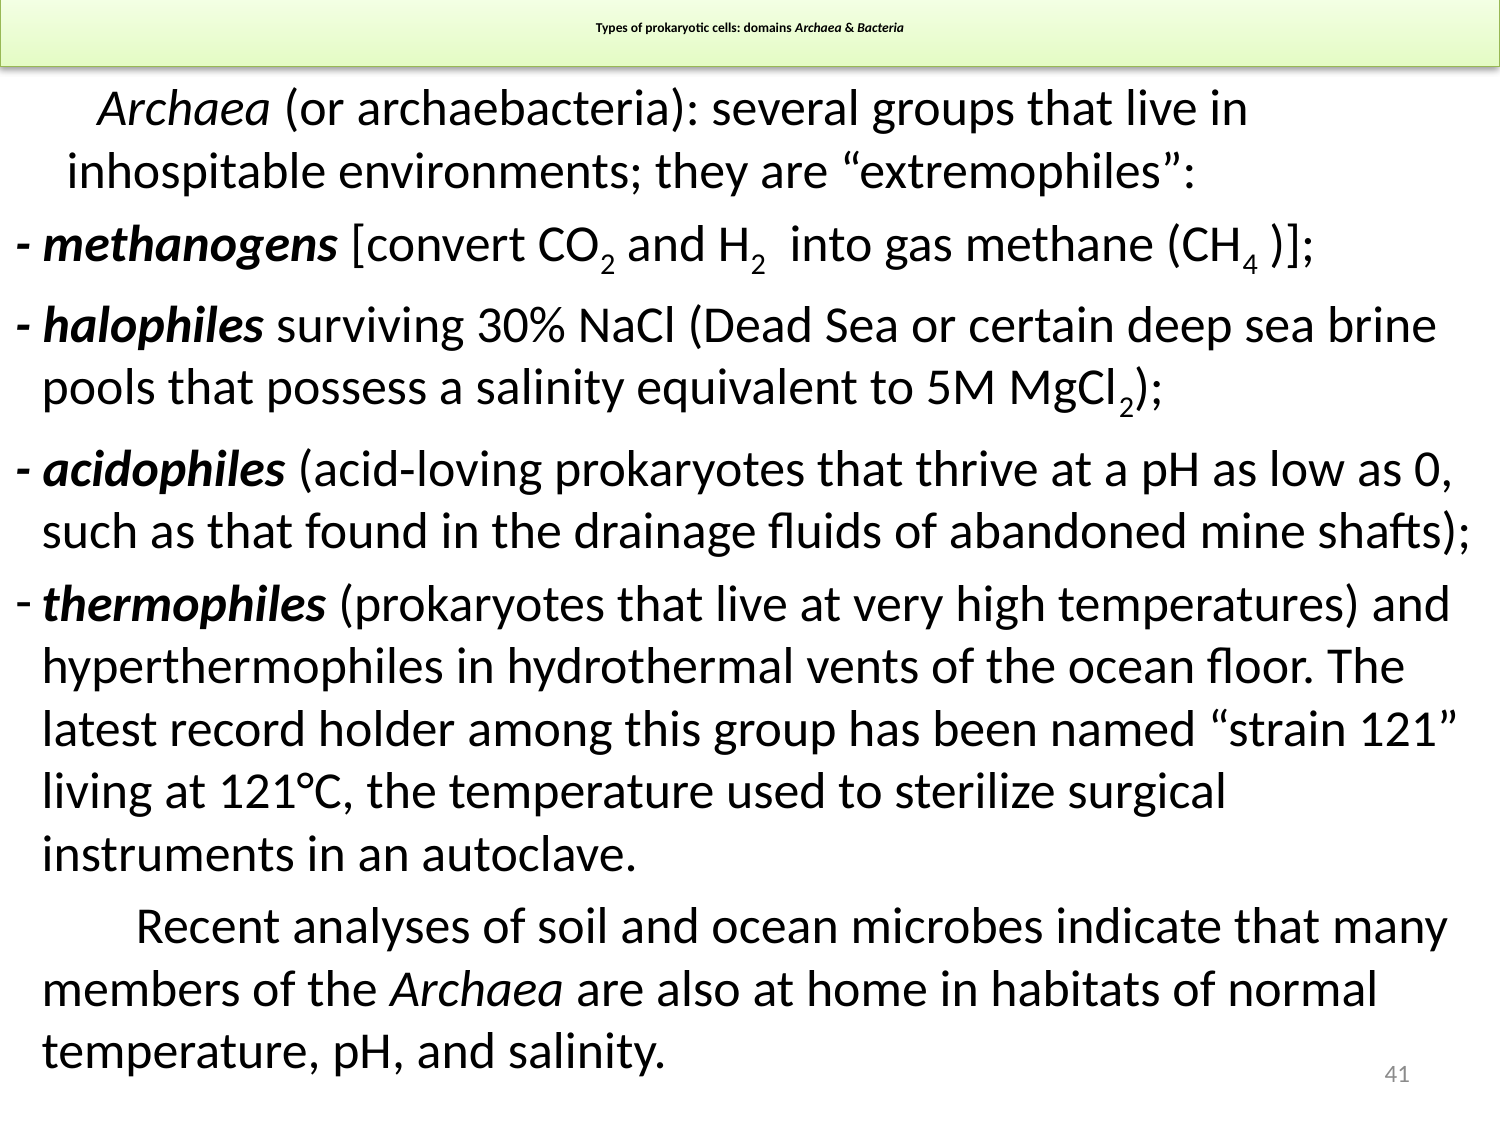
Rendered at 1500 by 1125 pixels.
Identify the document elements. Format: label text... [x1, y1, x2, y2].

slide_number 41 [1074, 1042, 1425, 1103]
title Types of prokaryotic cells: domains Archaea & Bacteria [0, 0, 1500, 66]
list Archaea (or archaebacteria): several groups that live in inhospitable environments; they are “extremophiles”: - methanogens [convert CO2 and H2 into gas methane (CH4 )]; - halophiles surviving 30% NaCl (Dead Sea or certain deep sea brine pools that possess a salinity equivalent to 5M MgCl2); - acidophiles (acid‐loving prokaryotes that thrive at a pH as low as 0, such as that found in the drainage fluids of abandoned mine shafts); thermophiles (prokaryotes that live at very high temperatures) and hyperthermophiles in hydrothermal vents of the ocean floor. The latest record holder among this group has been named “strain 121” living at 121°C, the temperature used to sterilize surgical instruments in an autoclave. Recent analyses of soil and ocean microbes indicate that many members of the Archaea are also at home in habitats of normal temperature, pH, and salinity. [0, 66, 1500, 1125]
